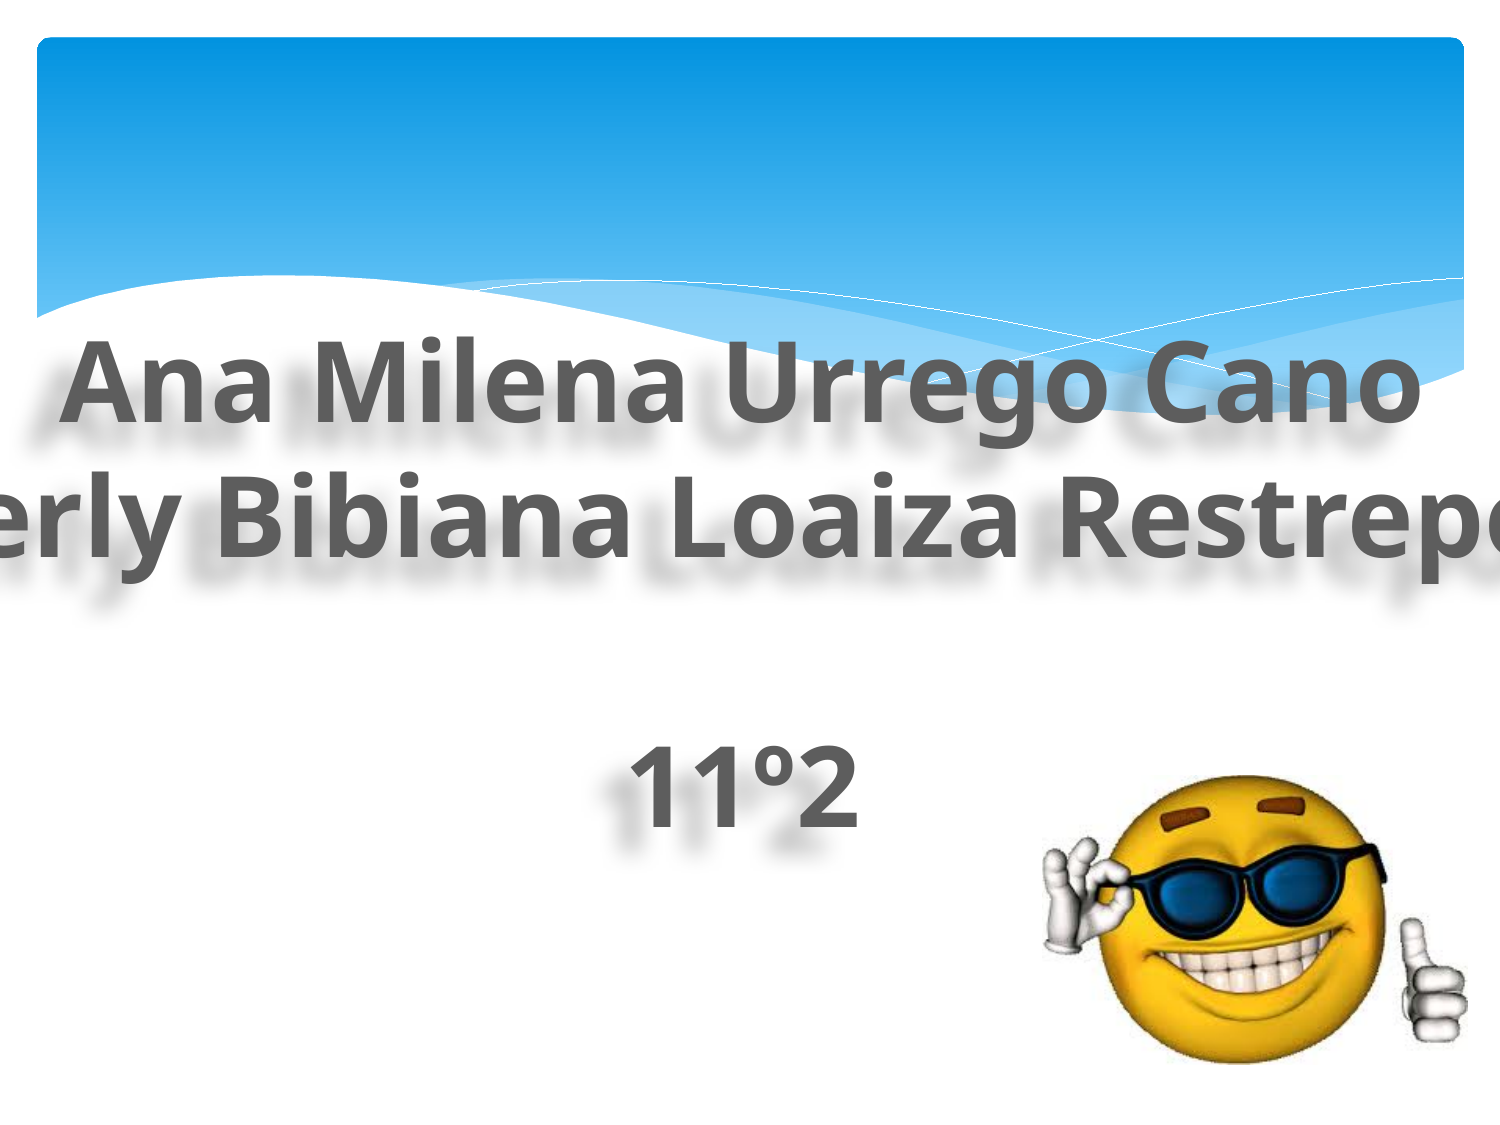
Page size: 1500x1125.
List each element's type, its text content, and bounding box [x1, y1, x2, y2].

text_box Ana Milena Urrego Cano Jerly Bibiana Loaiza Restrepo 11º2 [0, 302, 1500, 858]
picture [1041, 774, 1468, 1065]
